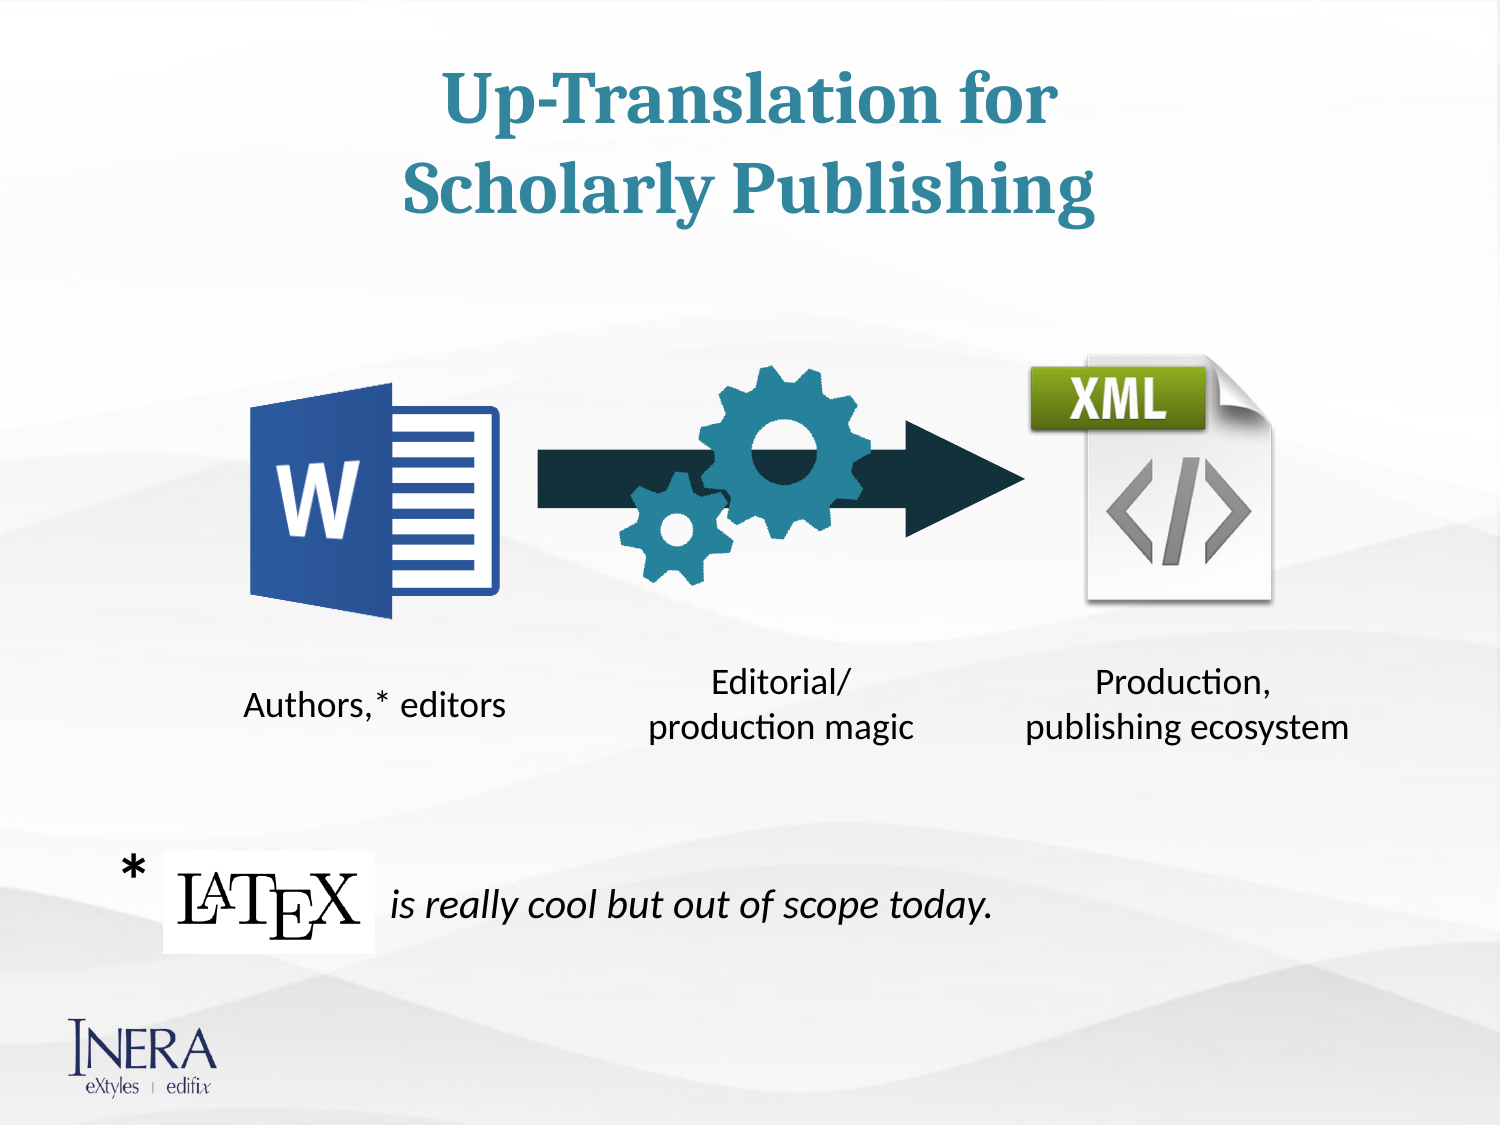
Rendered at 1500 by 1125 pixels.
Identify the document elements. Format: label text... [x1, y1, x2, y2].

text_box Production, publishing ecosystem [975, 649, 1400, 755]
picture [0, 0, 1500, 1125]
text_box is really cool but out of scope today. [380, 869, 1250, 935]
text_box Authors,* editors [209, 672, 541, 733]
text_box [535, 447, 618, 511]
text_box [877, 418, 1019, 540]
text_box * [100, 824, 163, 930]
text_box Editorial/ production magic [619, 649, 944, 755]
title Up-Translation for Scholarly Publishing [75, 45, 1425, 233]
